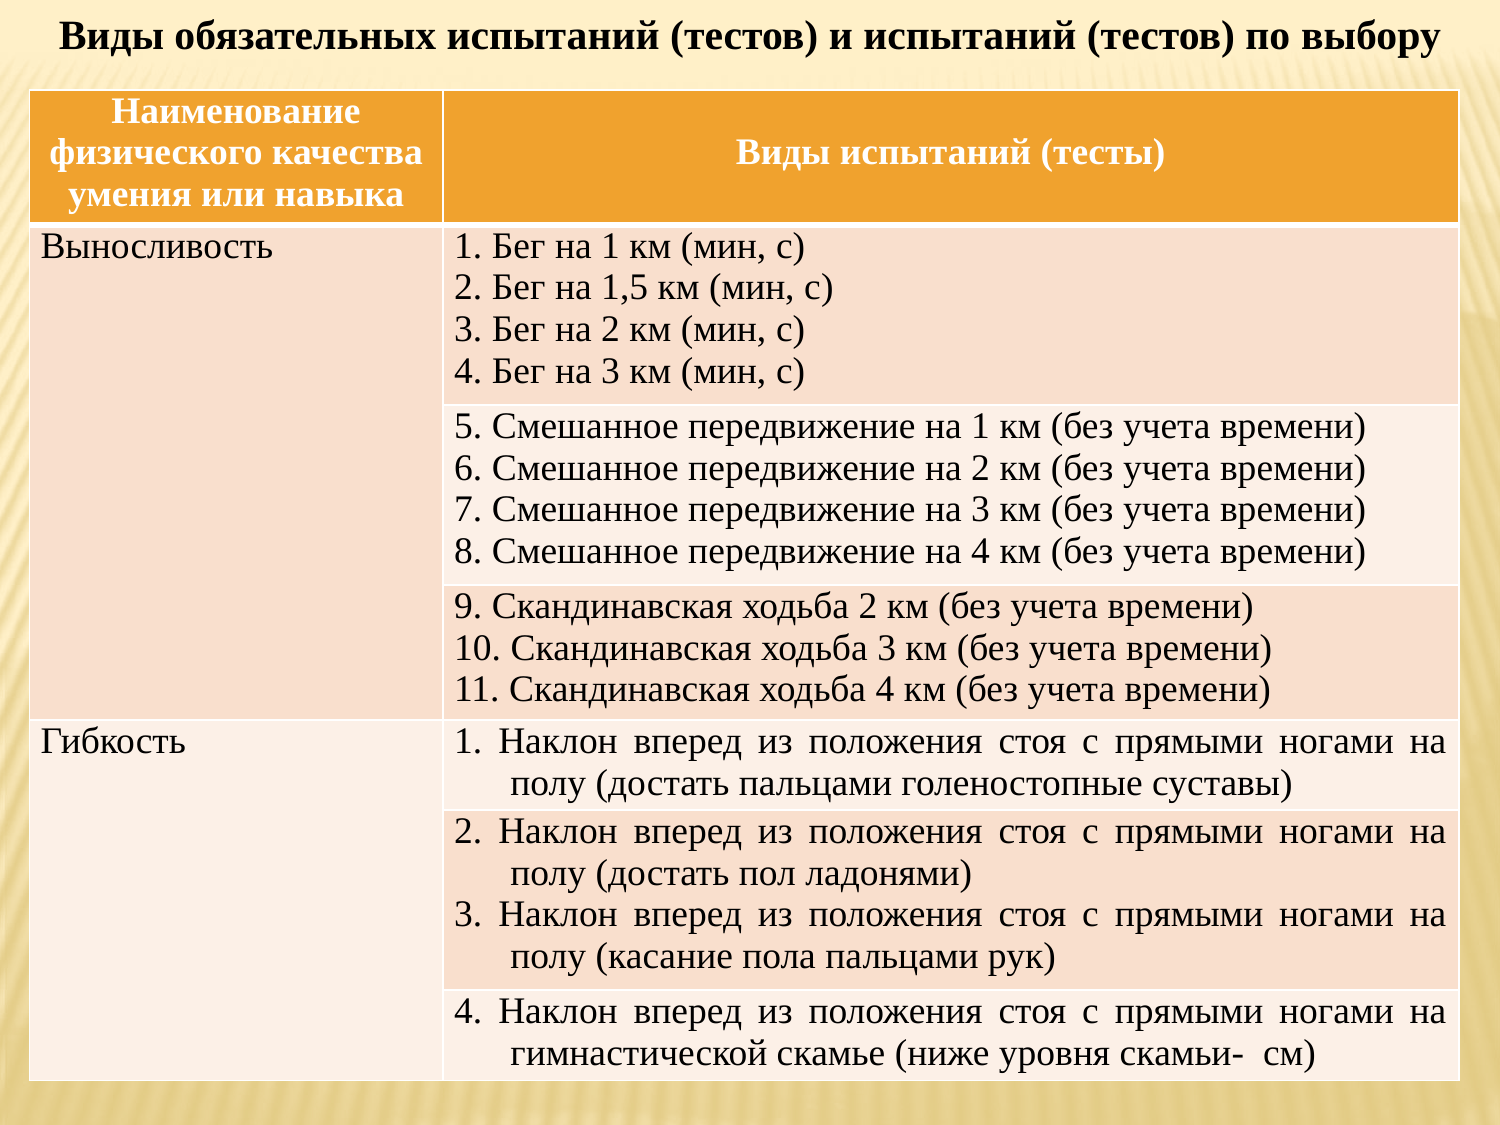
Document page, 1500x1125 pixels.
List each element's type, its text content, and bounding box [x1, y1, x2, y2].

table_cell 5. Смешанное передвижение на 1 км (без учета времени) 6. Смешанное передвижение на 2 км (без учета времени) 7. Смешанное передвижение на 3 км (без учета времени) 8. Смешанное передвижение на 4 км (без учета времени) [444, 406, 1458, 584]
table_cell Гибкость [30, 721, 442, 1080]
table_header Виды испытаний (тесты) [444, 91, 1458, 222]
table_cell 1. Бег на 1 км (мин, с) 2. Бег на 1,5 км (мин, с) 3. Бег на 2 км (мин, с) 4. Бег на 3 км (мин, с) [444, 228, 1458, 404]
text_box Виды обязательных испытаний (тестов) и испытаний (тестов) по выбору [0, 0, 1500, 66]
table_cell 2. Наклон вперед из положения стоя с прямыми ногами на полу (достать пол ладонями) 3. Наклон вперед из положения стоя с прямыми ногами на полу (касание пола пальцами рук) [444, 811, 1458, 989]
table_cell 9. Скандинавская ходьба 2 км (без учета времени) 10. Скандинавская ходьба 3 км (без учета времени) 11. Скандинавская ходьба 4 км (без учета времени) [444, 586, 1458, 719]
table_cell 1. Наклон вперед из положения стоя с прямыми ногами на полу (достать пальцами голеностопные суставы) [444, 721, 1458, 809]
table_cell Выносливость [30, 228, 442, 719]
table_cell 4. Наклон вперед из положения стоя с прямыми ногами на гимнастической скамье (ниже уровня скамьи- см) [444, 991, 1458, 1080]
table_header Наименование физического качества умения или навыка [30, 91, 442, 222]
